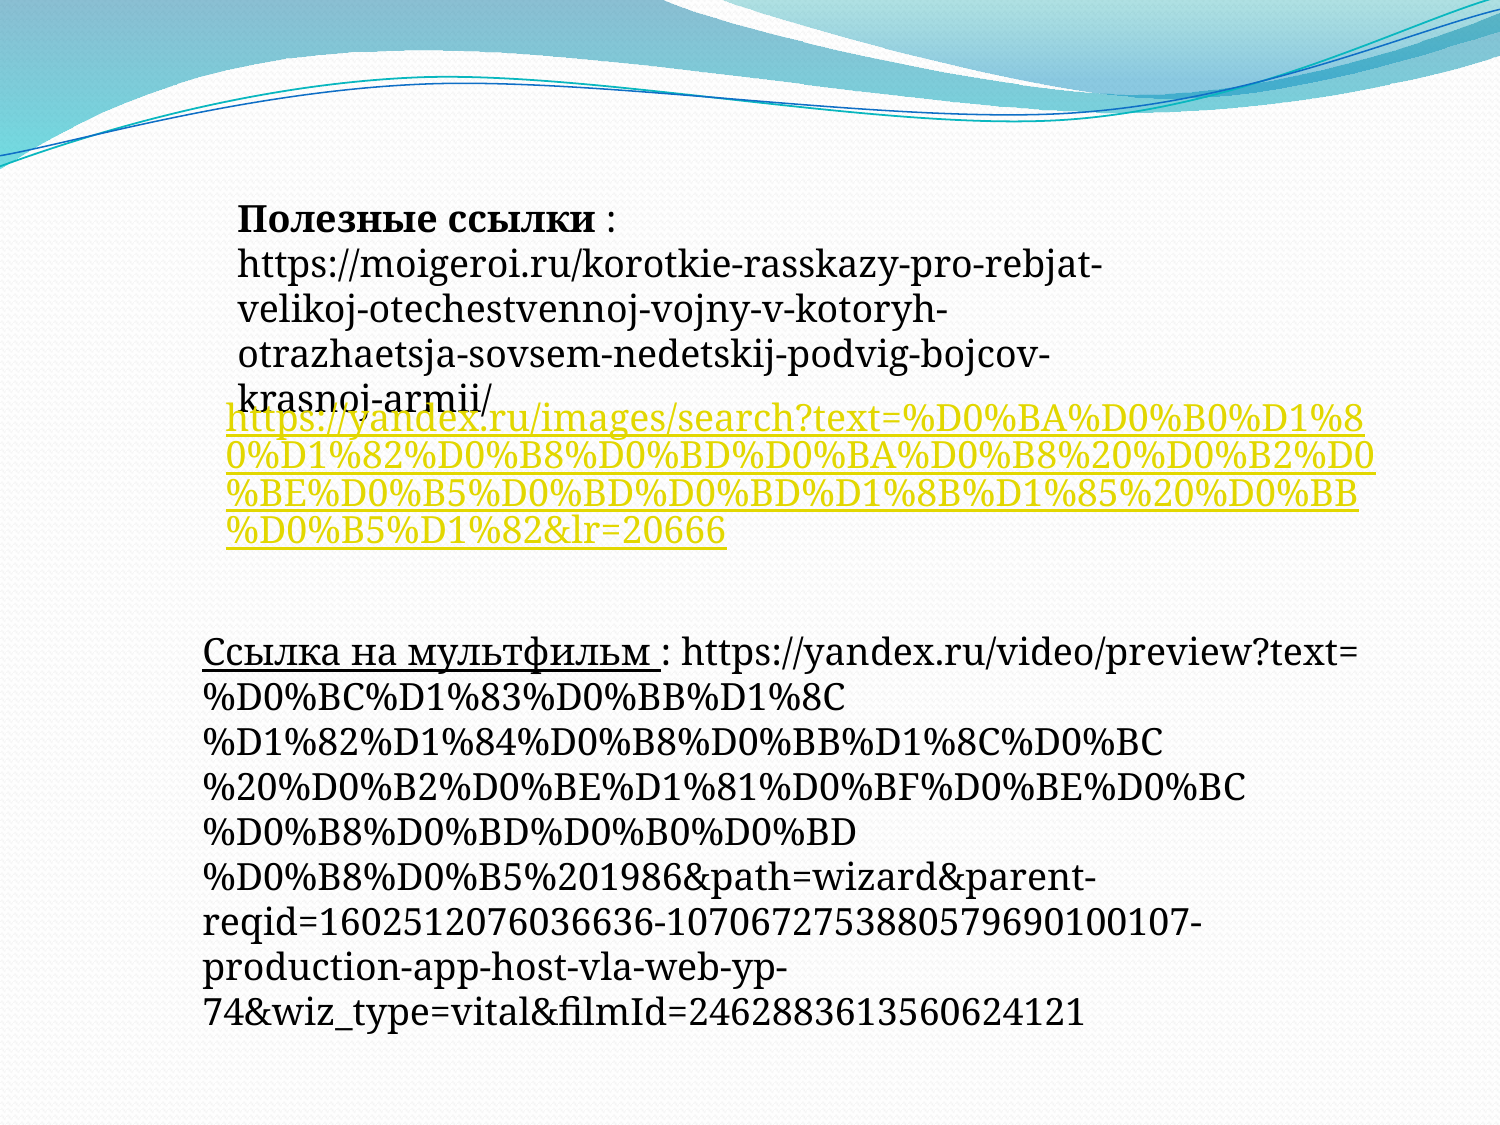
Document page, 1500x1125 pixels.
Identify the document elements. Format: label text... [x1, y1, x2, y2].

text_box Полезные ссылки : https://moigeroi.ru/korotkie-rasskazy-pro-rebjat-velikoj-otechestvennoj-vojny-v-kotoryh-otrazhaetsja-sovsem-nedetskij-podvig-bojcov-krasnoj-armii/ [222, 187, 1125, 386]
text_box https://yandex.ru/images/search?text=%D0%BA%D0%B0%D1%80%D1%82%D0%B8%D0%BD%D0%BA%D0%B8%20%D0%B2%D0%BE%D0%B5%D0%BD%D0%BD%D1%8B%D1%85%20%D0%BB%D0%B5%D1%82&lr=20666 [210, 386, 1395, 543]
text_box Ссылка на мультфильм : https://yandex.ru/video/preview?text=%D0%BC%D1%83%D0%BB%D1%8C%D1%82%D1%84%D0%B8%D0%BB%D1%8C%D0%BC%20%D0%B2%D0%BE%D1%81%D0%BF%D0%BE%D0%BC%D0%B8%D0%BD%D0%B0%D0%BD%D0%B8%D0%B5%201986&path=wizard&parent-reqid=1602512076036636-1070672753880579690100107-production-app-host-vla-web-yp-74&wiz_type=vital&filmId=2462883613560624121 [187, 621, 1407, 1041]
